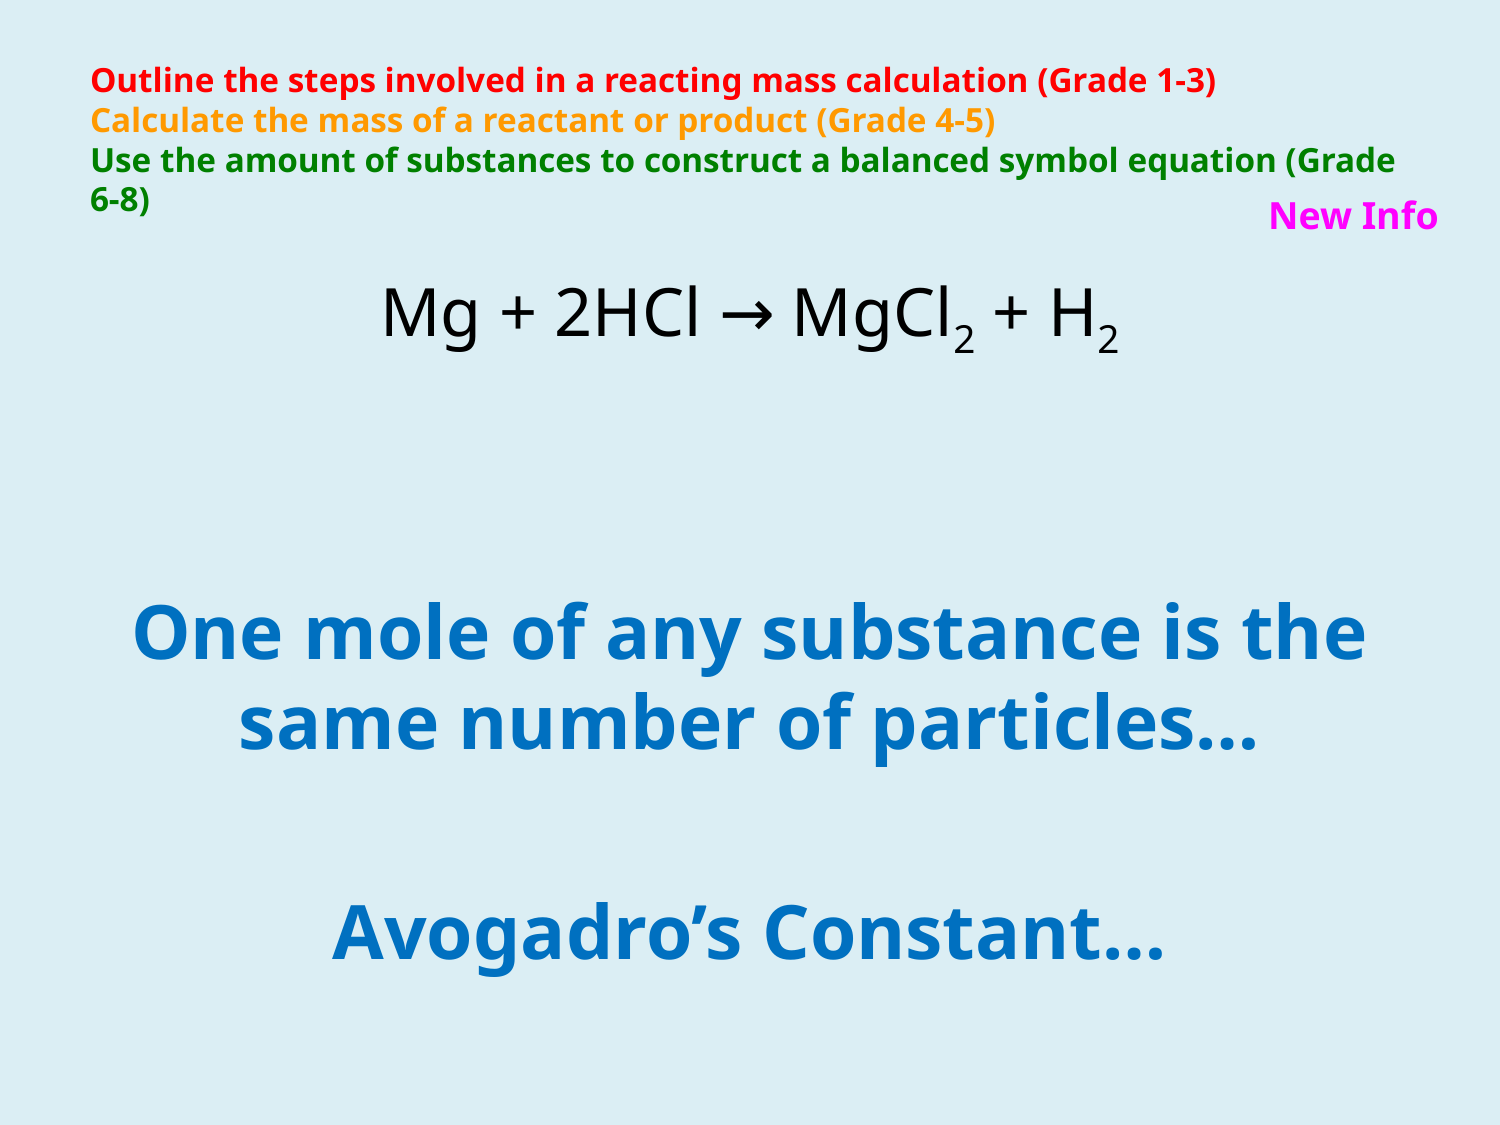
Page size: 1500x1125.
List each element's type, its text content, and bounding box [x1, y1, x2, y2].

list Mg + 2HCl → MgCl2 + H2­ One mole of any substance is the same number of particles… Avogadro’s Constant… [75, 262, 1425, 1005]
text_box New Info [1253, 184, 1454, 245]
title Outline the steps involved in a reacting mass calculation (Grade 1-3) Calculate the mass of a reactant or product (Grade 4-5) Use the amount of substances to construct a balanced symbol equation (Grade 6-8) [75, 45, 1425, 233]
